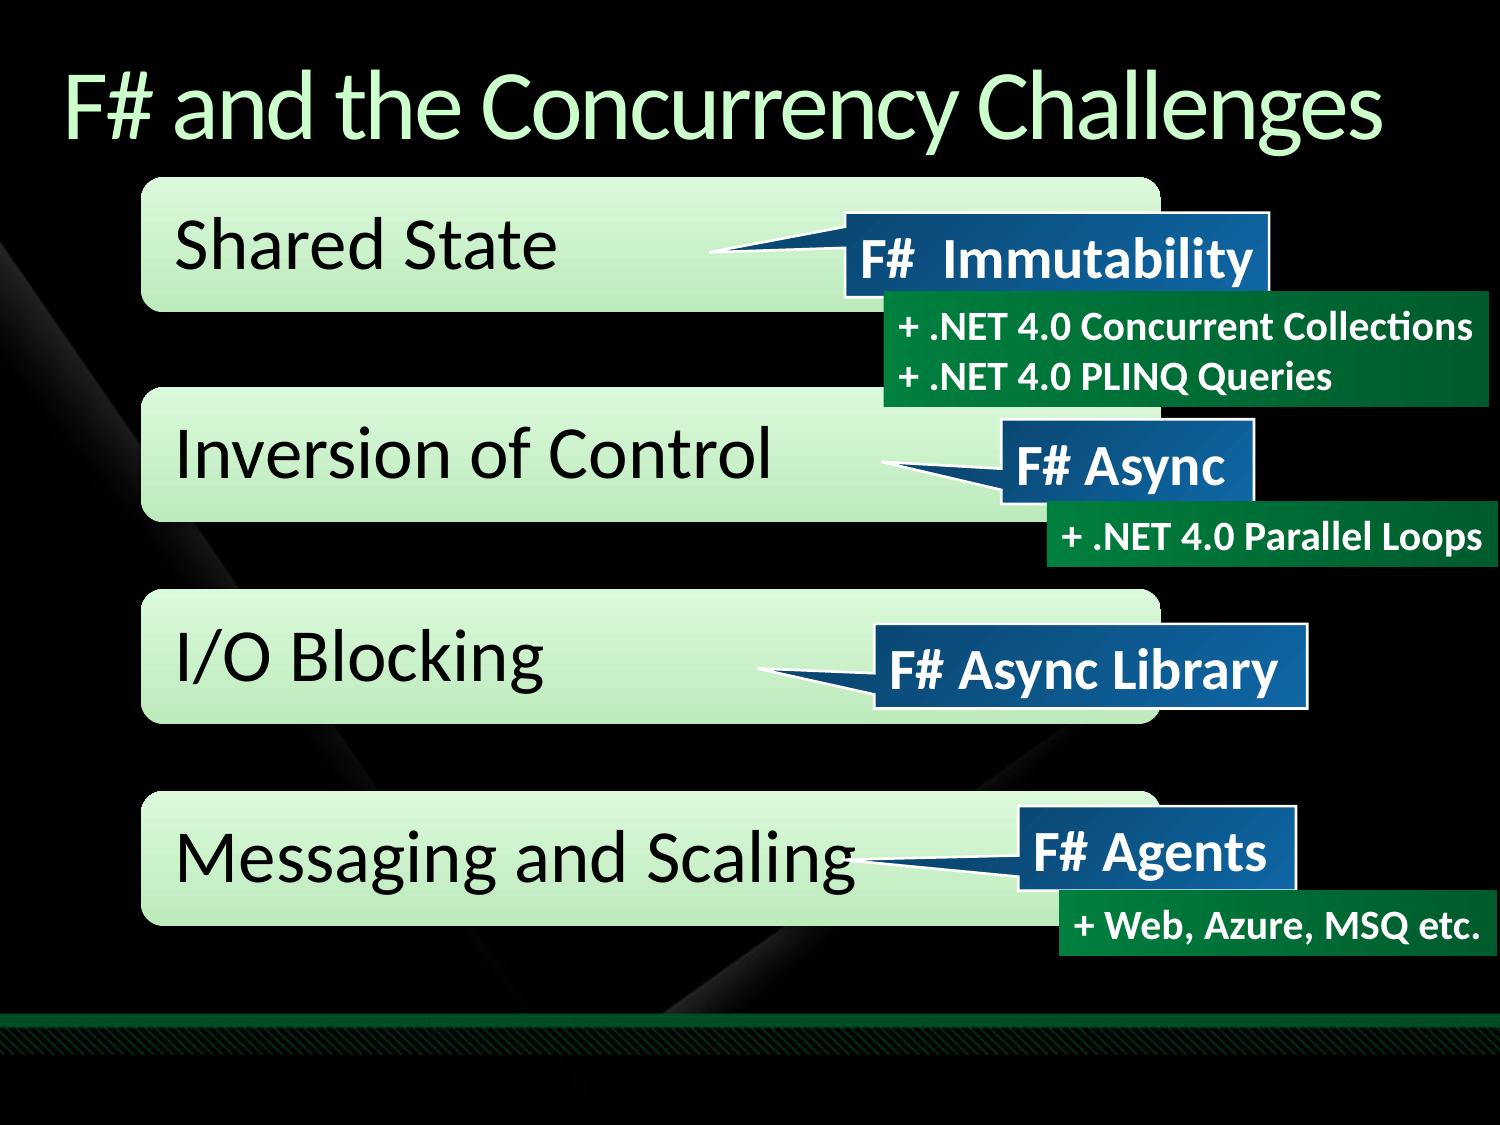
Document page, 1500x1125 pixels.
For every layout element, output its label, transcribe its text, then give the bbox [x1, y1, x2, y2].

text_box + Web, Azure, MSQ etc. [1059, 890, 1497, 956]
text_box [140, 790, 1162, 927]
text_box F# Agents [1166, 806, 1297, 890]
text_box F# Async [1166, 419, 1254, 501]
picture [0, 0, 1500, 1125]
text_box + .NET 4.0 Parallel Loops [1046, 501, 1499, 567]
title F# and the Concurrency Challenges [62, 53, 1438, 163]
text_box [140, 588, 1162, 725]
text_box F# Async Library [1166, 623, 1308, 709]
text_box F# Immutability [1166, 212, 1270, 291]
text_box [140, 387, 1162, 523]
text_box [140, 177, 1162, 313]
text_box + .NET 4.0 Concurrent Collections + .NET 4.0 PLINQ Queries [883, 291, 1489, 407]
